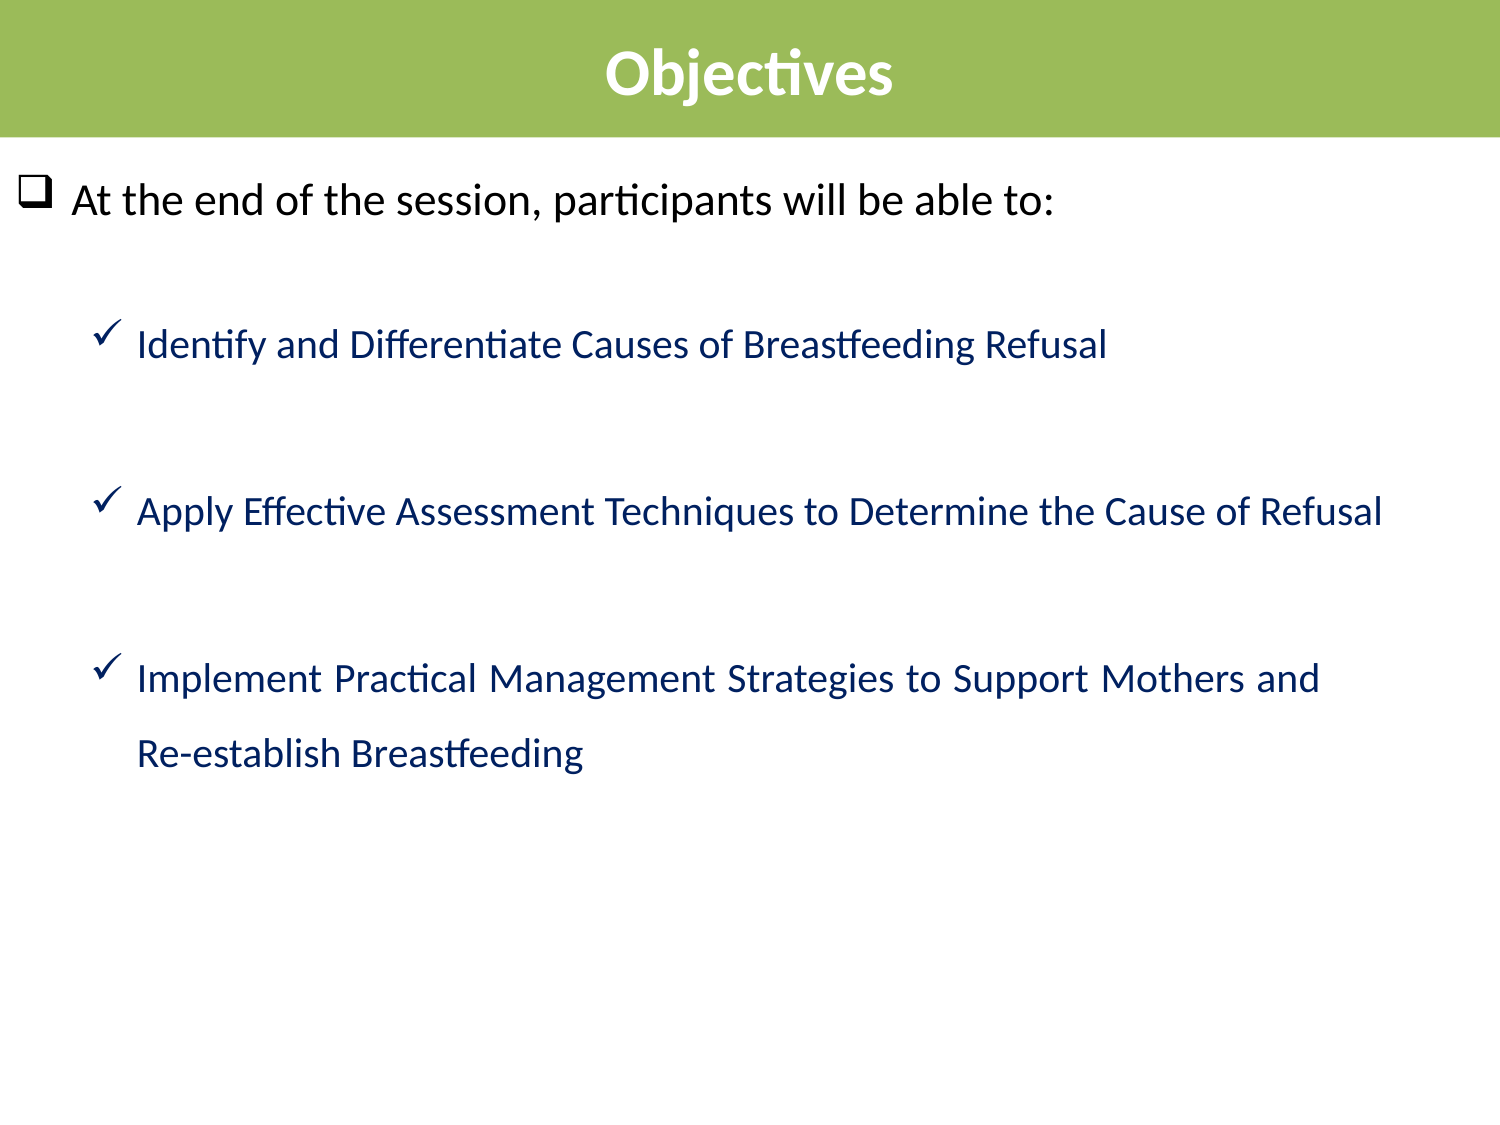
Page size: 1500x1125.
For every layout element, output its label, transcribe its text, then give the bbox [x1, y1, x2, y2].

text_box Objectives [0, 0, 1500, 138]
list At the end of the session, participants will be able to: Identify and Differentiate Causes of Breastfeeding Refusal Apply Effective Assessment Techniques to Determine the Cause of Refusal Implement Practical Management Strategies to Support Mothers and Re-establish Breastfeeding [0, 162, 1500, 1125]
